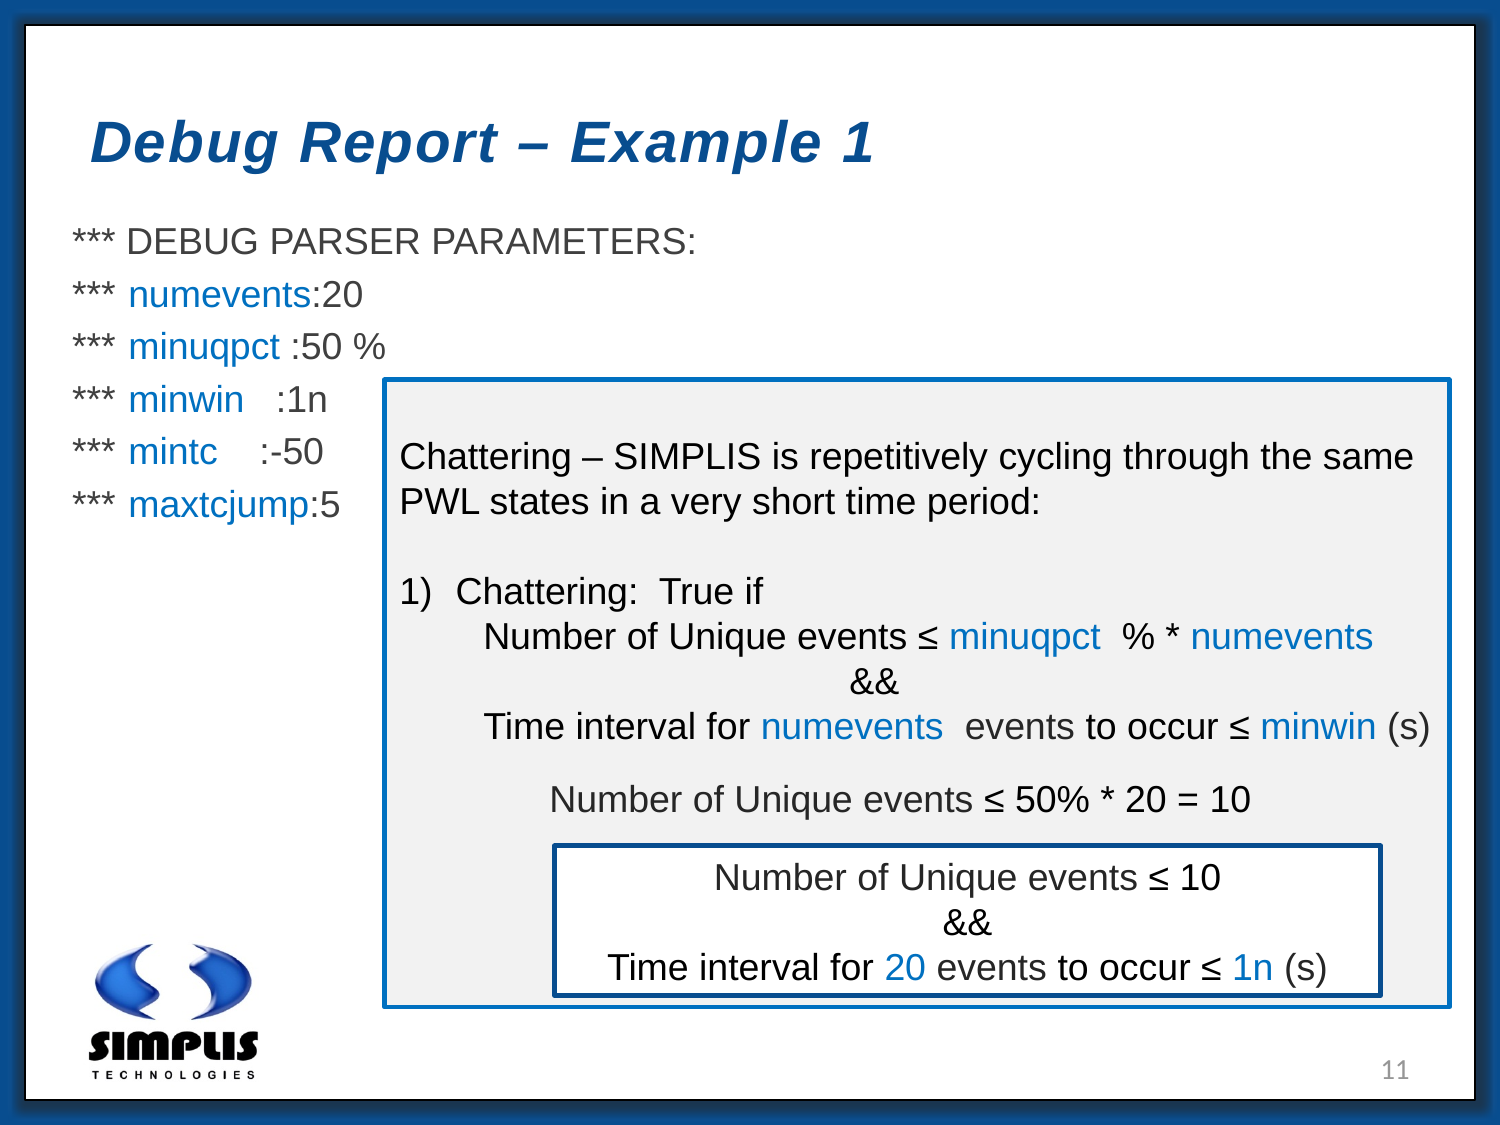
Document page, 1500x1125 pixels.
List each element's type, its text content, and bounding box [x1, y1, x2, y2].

slide_number 11 [1074, 1042, 1425, 1103]
picture [83, 934, 263, 1088]
text_box Number of Unique events ≤ 10 && Time interval for 20 events to occur ≤ 1n (s) [554, 845, 1381, 996]
list *** DEBUG PARSER PARAMETERS: *** numevents:20 *** minuqpct :50 % *** minwin :1n *** mintc :-50 *** maxtcjump:5 [56, 209, 1407, 925]
title Debug Report – Example 1 [75, 45, 1425, 233]
text_box Chattering – SIMPLIS is repetitively cycling through the same PWL states in a very short time period: Chattering: True if Number of Unique events ≤ minuqpct % * numevents && Time interval for numevents events to occur ≤ minwin (s) Number of Unique events ≤ 50% * 20 = 10 [384, 379, 1450, 1007]
